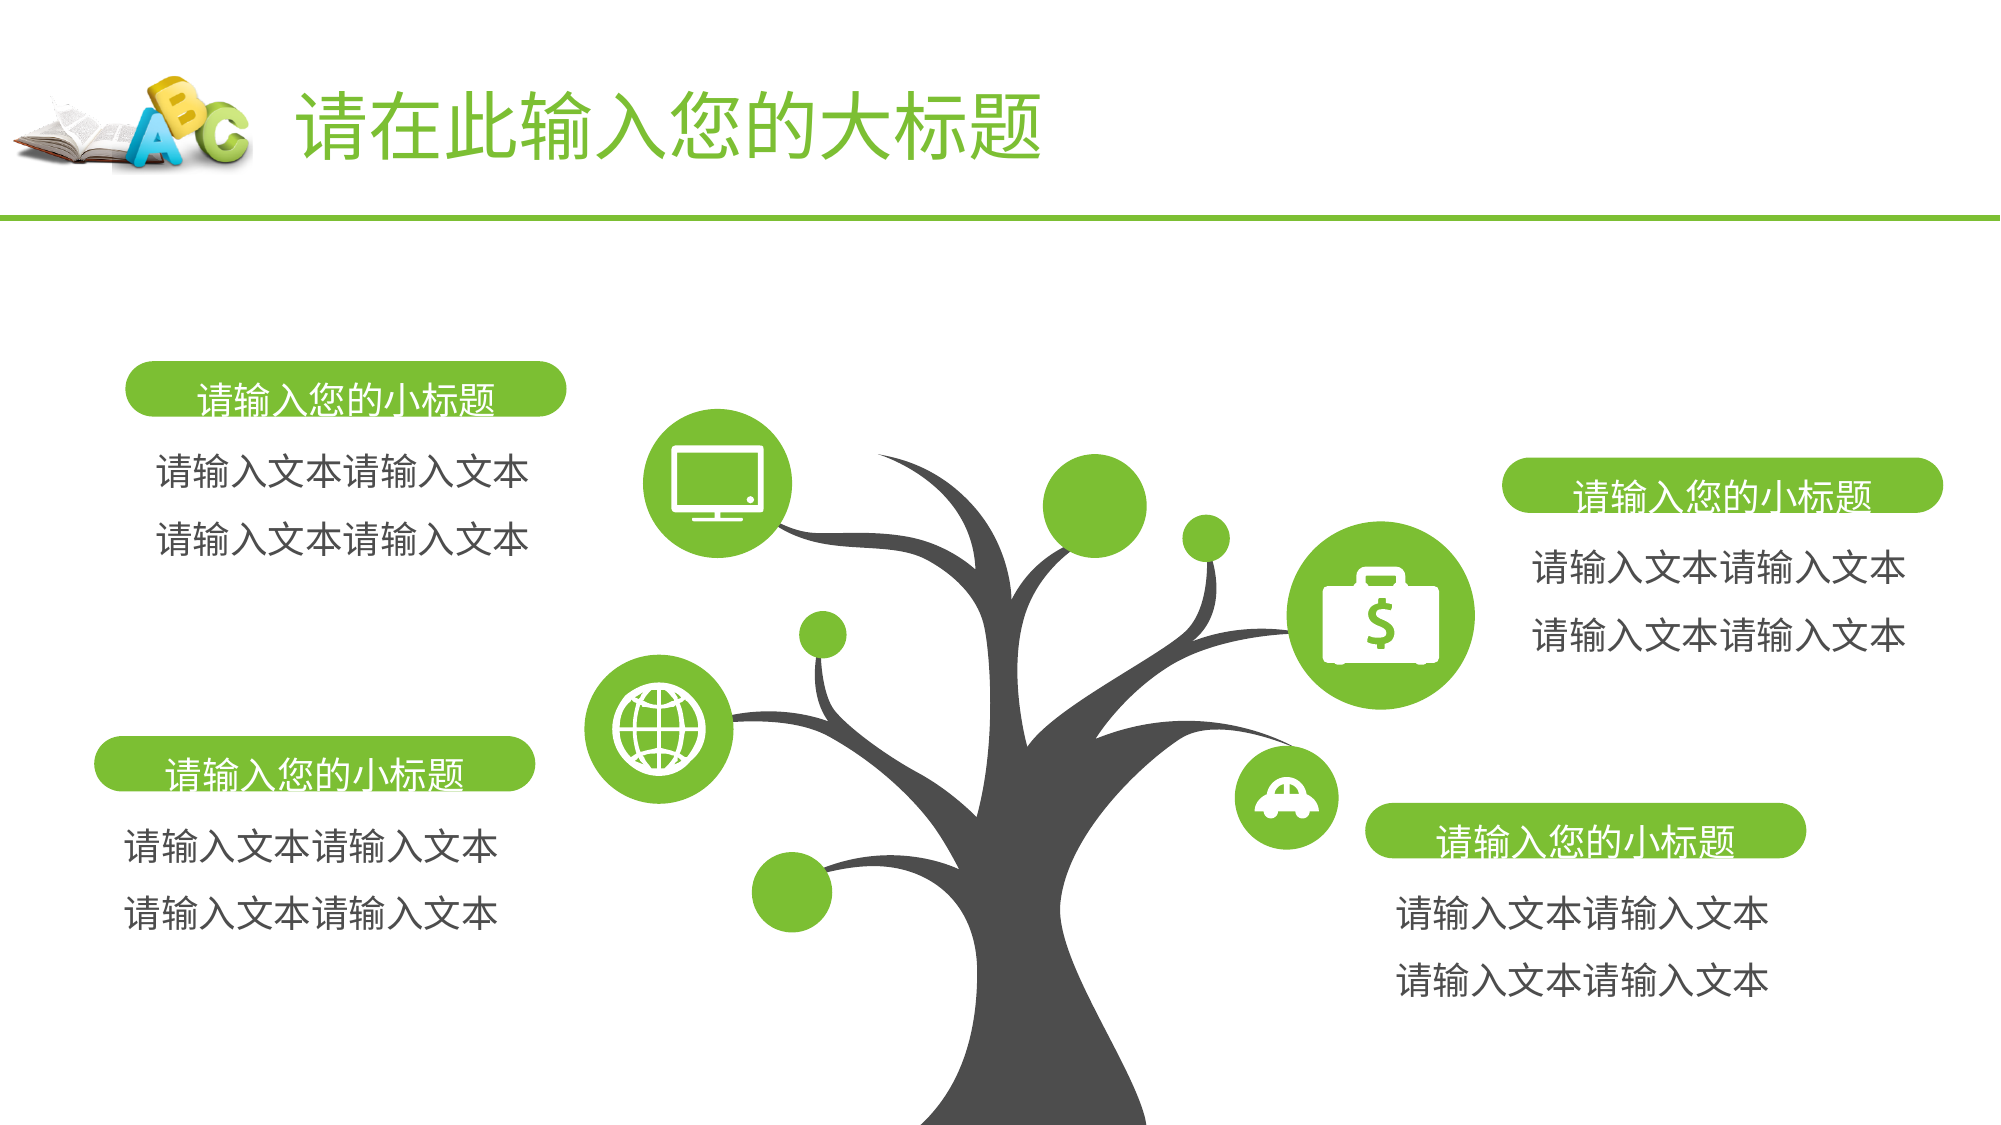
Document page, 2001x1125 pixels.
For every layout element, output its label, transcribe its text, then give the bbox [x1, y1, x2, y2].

text_box [1233, 744, 1340, 851]
text_box 请输入您的小标题 [1501, 456, 1945, 514]
text_box [641, 407, 794, 560]
title 请在此输入您的大标题 [278, 60, 1821, 200]
text_box [734, 454, 1289, 1125]
text_box [1322, 566, 1440, 665]
text_box [671, 445, 764, 522]
text_box 请输入文本请输入文本请输入文本请输入文本 [93, 795, 530, 941]
text_box 请输入您的小标题 [1364, 801, 1808, 860]
text_box 请输入您的小标题 [124, 360, 568, 418]
picture [13, 72, 262, 175]
text_box [583, 653, 735, 805]
text_box [798, 610, 848, 660]
text_box 请输入文本请输入文本请输入文本请输入文本 [1501, 516, 1938, 663]
text_box [1254, 777, 1319, 819]
text_box [612, 682, 706, 776]
text_box 请输入文本请输入文本请输入文本请输入文本 [124, 420, 561, 566]
text_box 请输入您的小标题 [93, 735, 537, 793]
text_box [750, 851, 834, 934]
text_box [1041, 453, 1148, 559]
text_box 请输入文本请输入文本请输入文本请输入文本 [1364, 861, 1801, 1008]
text_box [1181, 513, 1231, 564]
text_box [1285, 520, 1476, 711]
